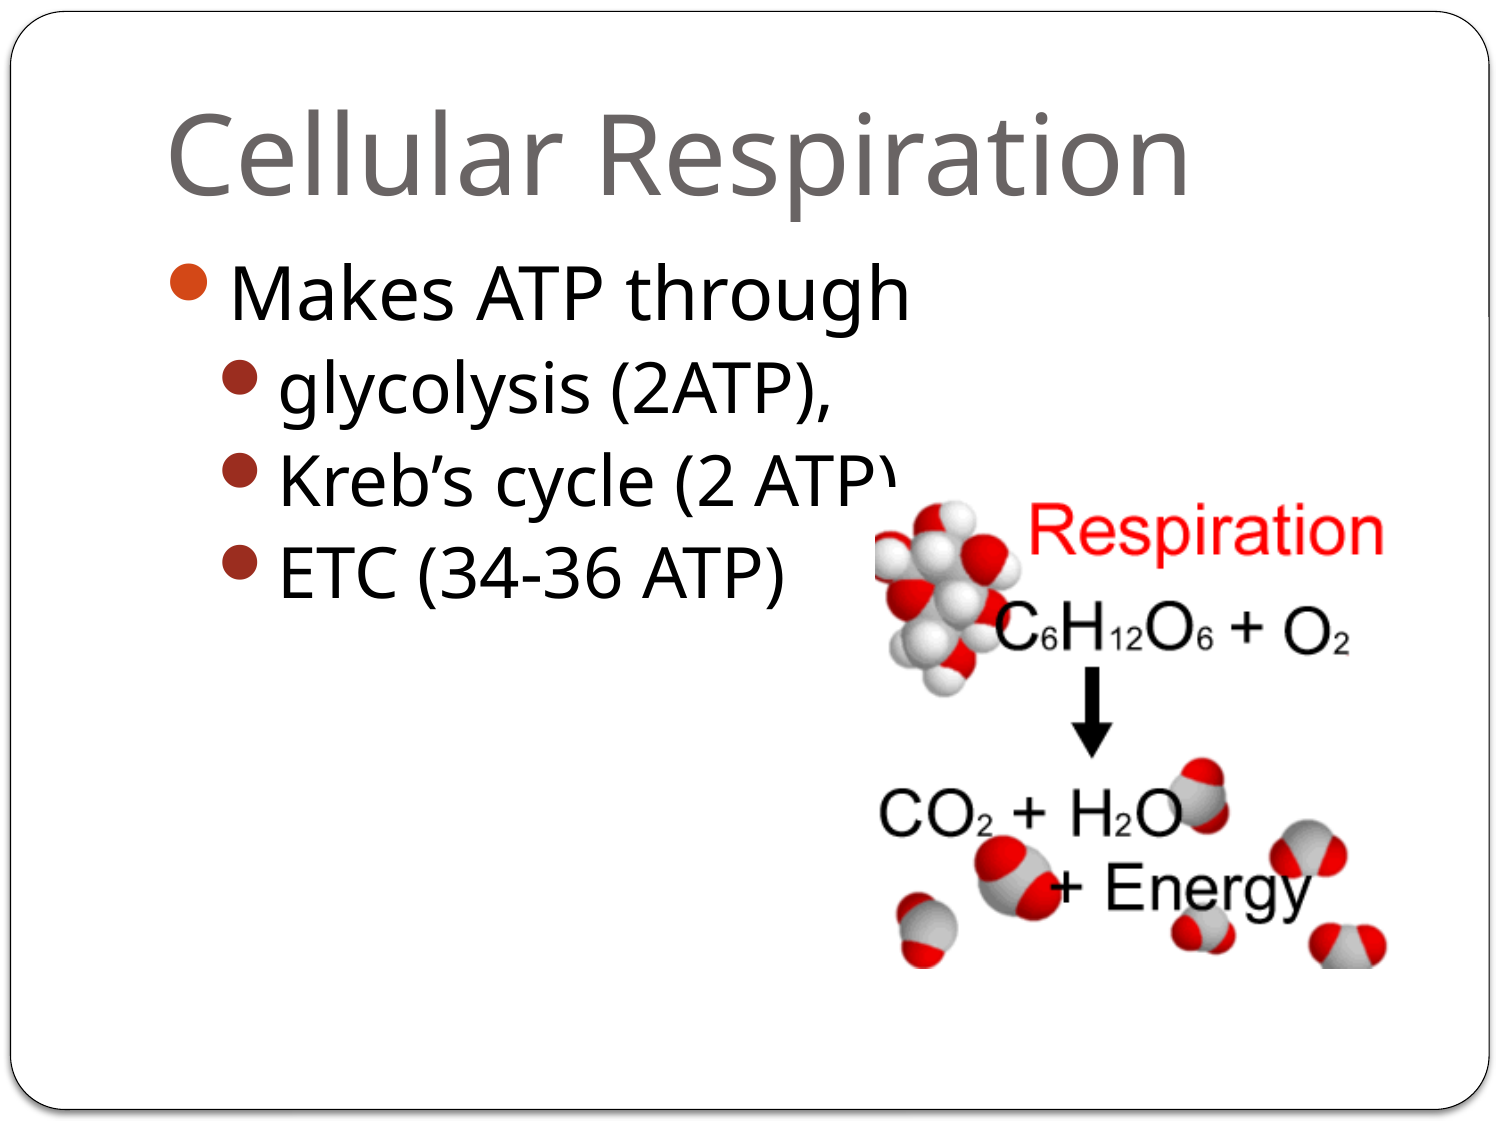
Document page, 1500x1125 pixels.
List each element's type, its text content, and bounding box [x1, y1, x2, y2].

list Makes ATP through glycolysis (2ATP), Kreb’s cycle (2 ATP) ETC (34-36 ATP) [150, 237, 1425, 988]
picture [874, 487, 1410, 969]
text_box [25, 0, 284, 122]
title Cellular Respiration [150, 45, 1425, 233]
